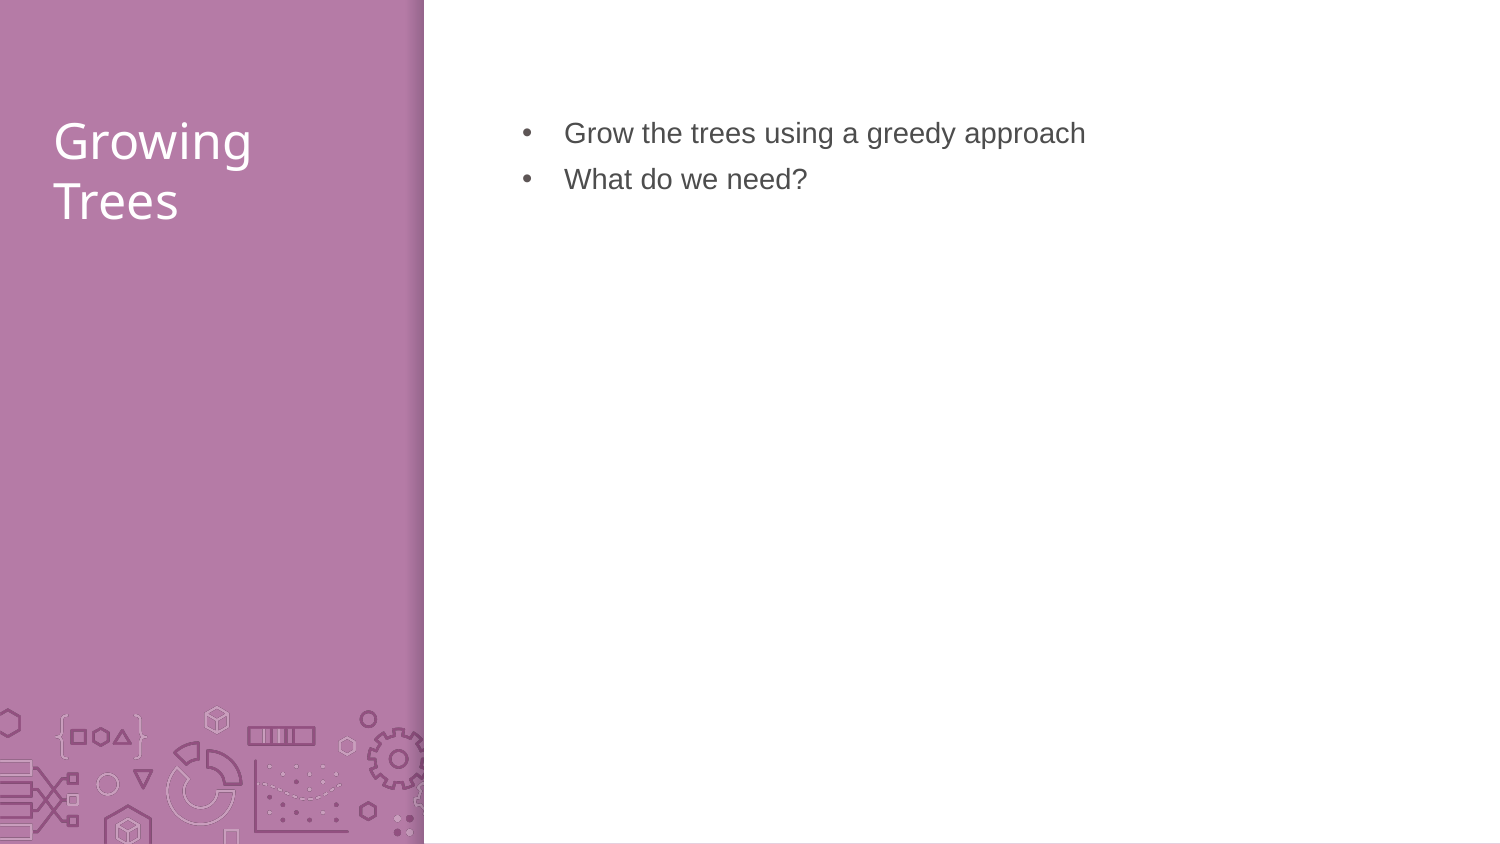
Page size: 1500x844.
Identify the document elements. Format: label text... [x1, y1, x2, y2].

list Grow the trees using a greedy approach What do we need? [506, 94, 1425, 748]
title Growing Trees [38, 94, 375, 748]
picture [0, 701, 424, 844]
